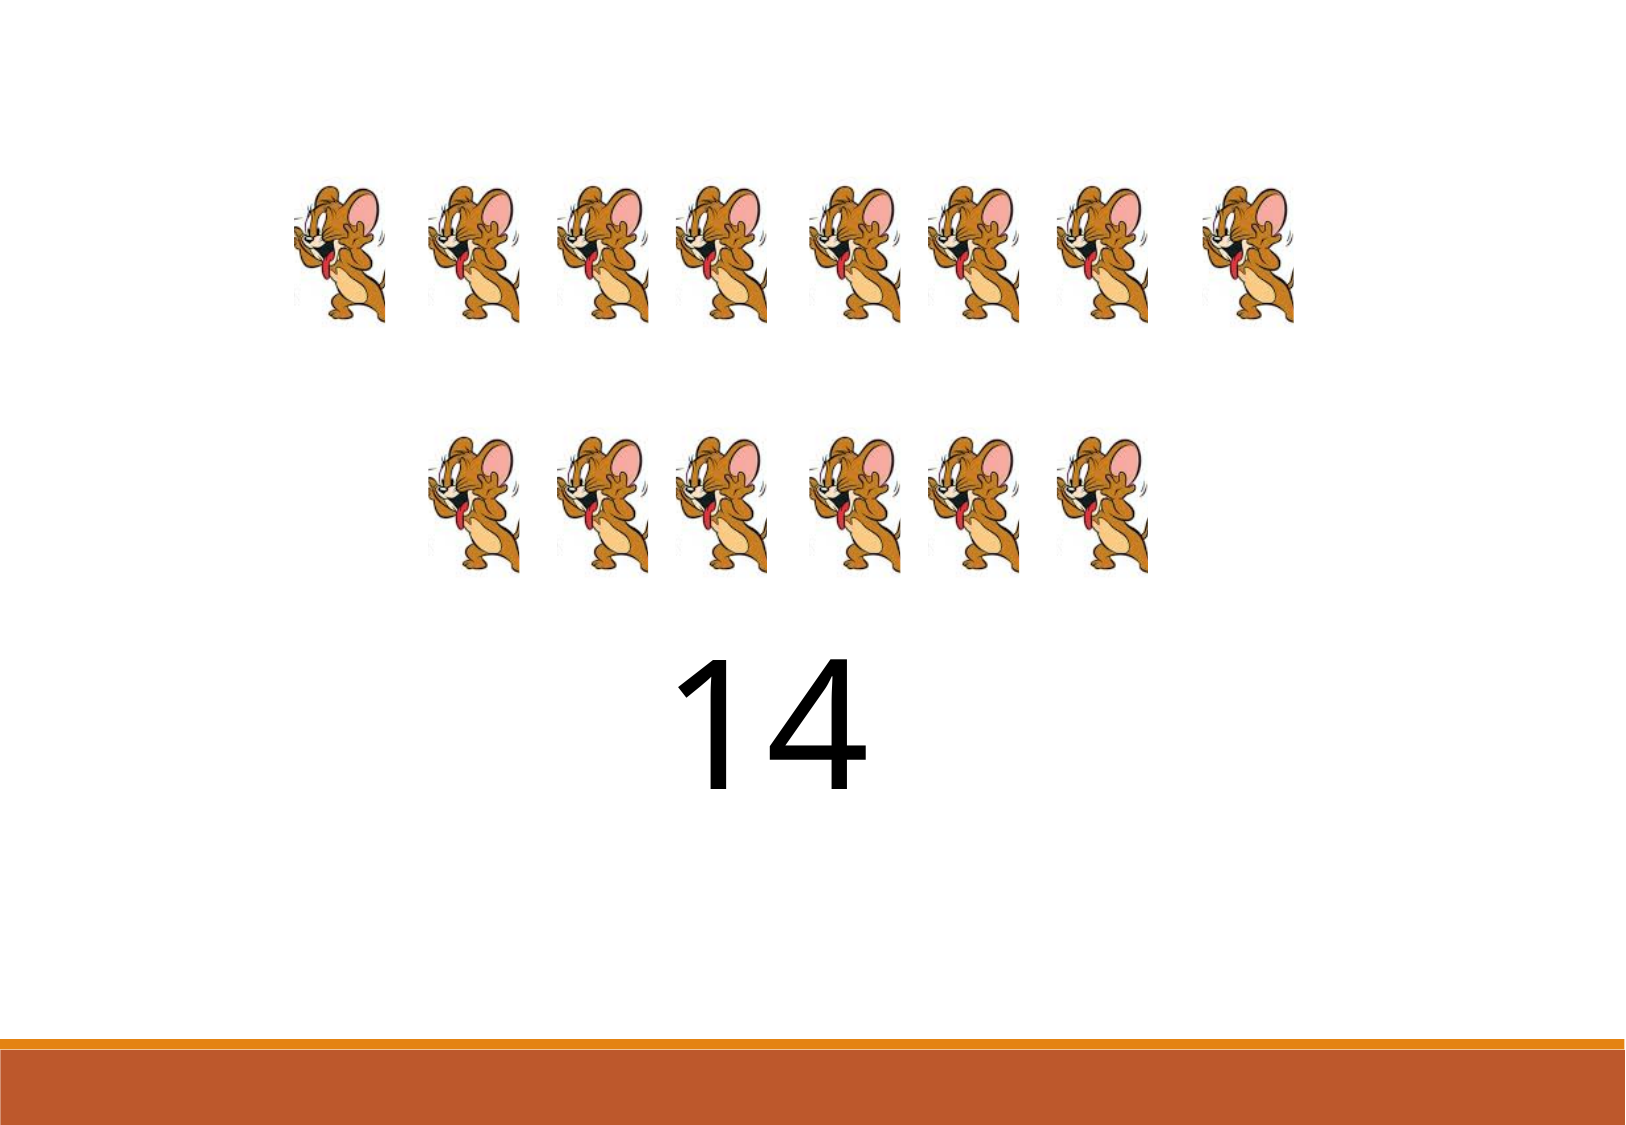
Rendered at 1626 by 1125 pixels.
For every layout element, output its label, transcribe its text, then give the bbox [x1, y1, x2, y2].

picture [1056, 424, 1149, 597]
picture [927, 174, 1020, 346]
picture [808, 174, 901, 346]
picture [556, 174, 649, 346]
picture [1202, 174, 1295, 346]
picture [1056, 174, 1149, 346]
picture [675, 174, 768, 346]
picture [427, 424, 520, 597]
picture [293, 174, 386, 346]
picture [556, 424, 649, 597]
picture [675, 424, 768, 597]
picture [927, 424, 1020, 597]
picture [427, 174, 520, 346]
picture [808, 424, 901, 597]
text_box 14 [648, 601, 951, 833]
